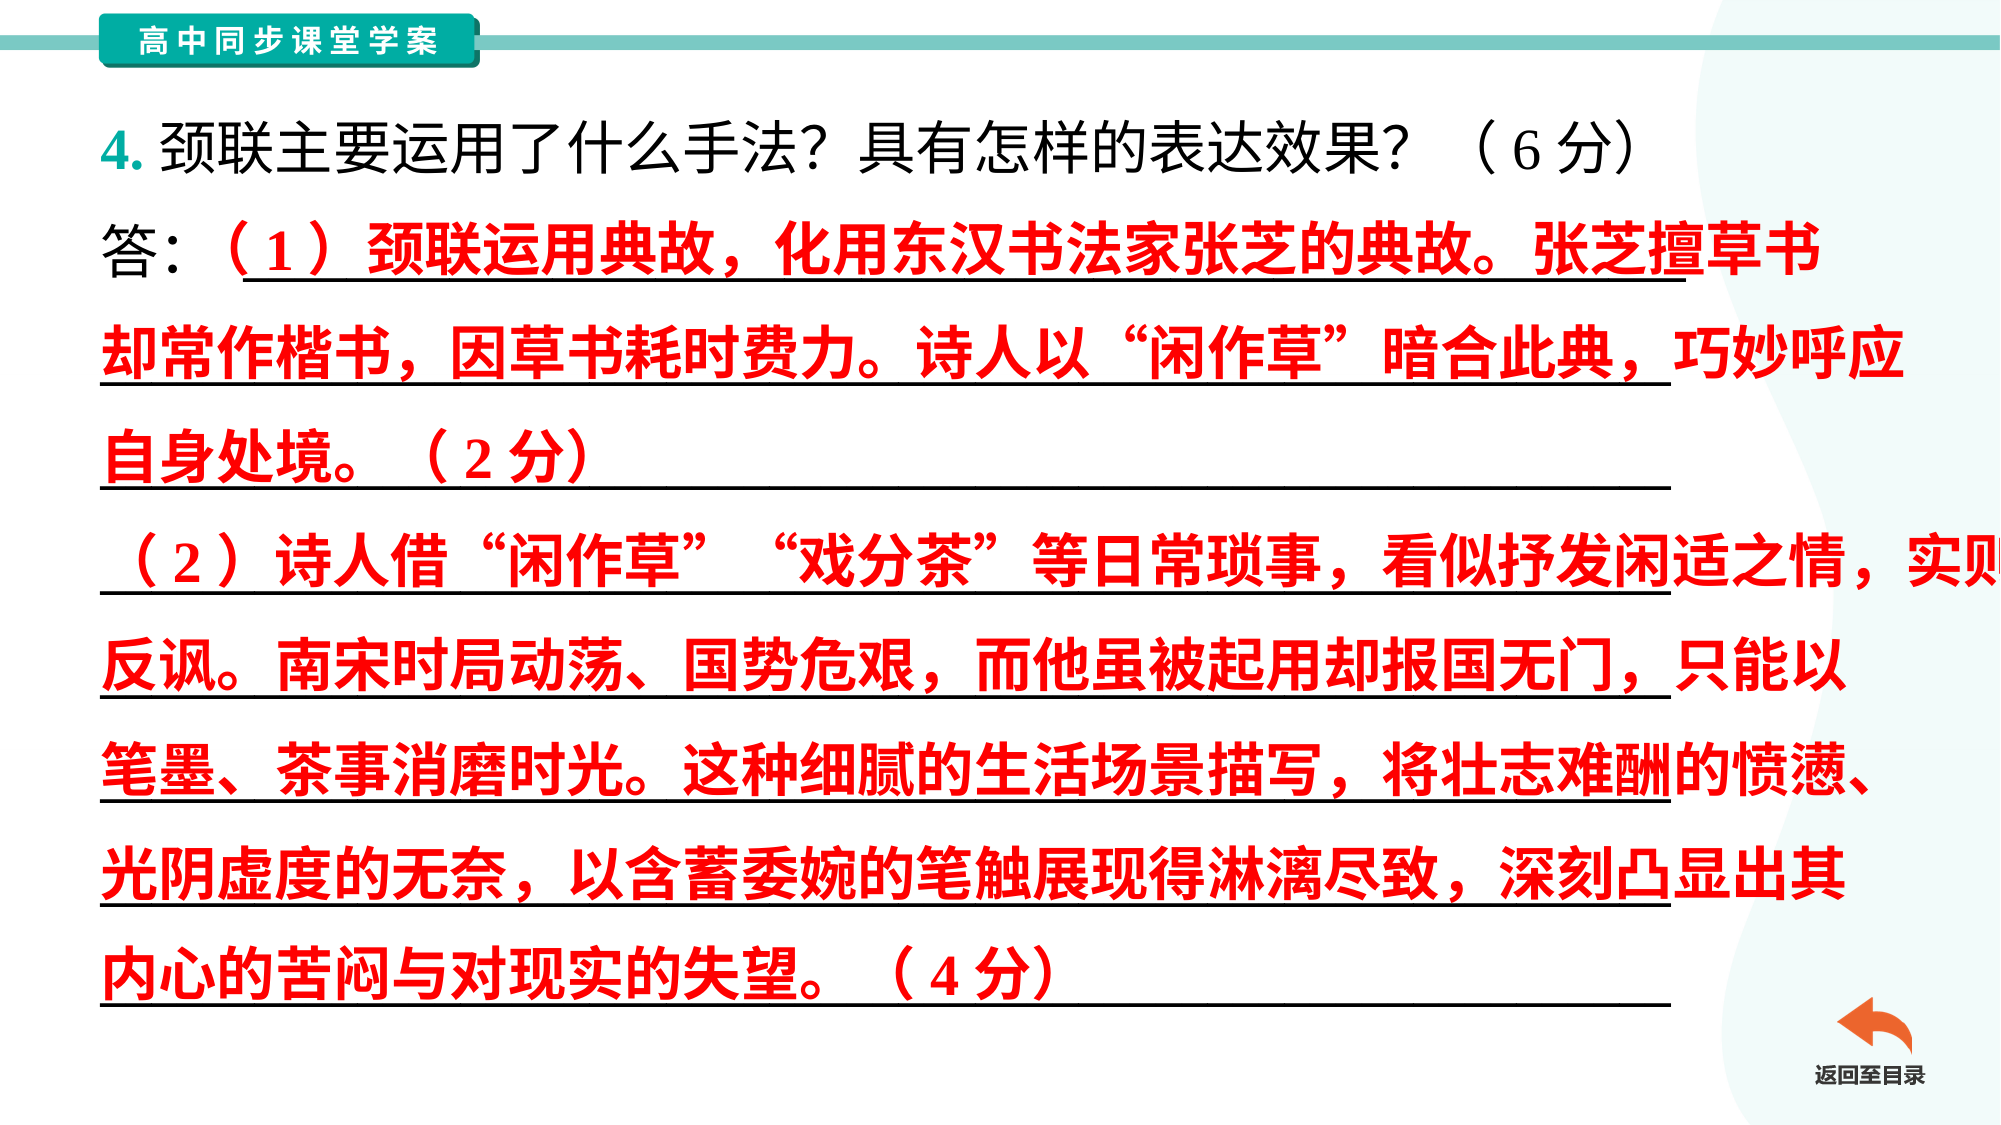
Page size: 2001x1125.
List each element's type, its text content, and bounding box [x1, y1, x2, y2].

picture [0, 0, 2000, 1125]
text_box 4.颈联主要运用了什么手法？具有怎样的表达效果？（6分） 答： ________________________________________________________ _____________________________________________________________ _____________________________________________________________ _____________________________________________________________ _____________________________________________________________ _____________________________________________________________ _____________________________________________________________ _____________________________________________________________ [100, 76, 1899, 177]
text_box （1）颈联运用典故，化用东汉书法家张芝的典故。张芝擅草书 却常作楷书，因草书耗时费力。诗人以“闲作草”暗合此典，巧妙呼应 自身处境。（2分） （2）诗人借“闲作草”“戏分茶”等日常琐事，看似抒发闲适之情，实则 反讽。南宋时局动荡、国势危艰，而他虽被起用却报国无门，只能以 笔墨、茶事消磨时光。这种细腻的生活场景描写，将壮志难酬的愤懑、 光阴虚度的无奈，以含蓄委婉的笔触展现得淋漓尽致，深刻凸显出其 内心的苦闷与对现实的失望。（4分） [100, 177, 1899, 996]
